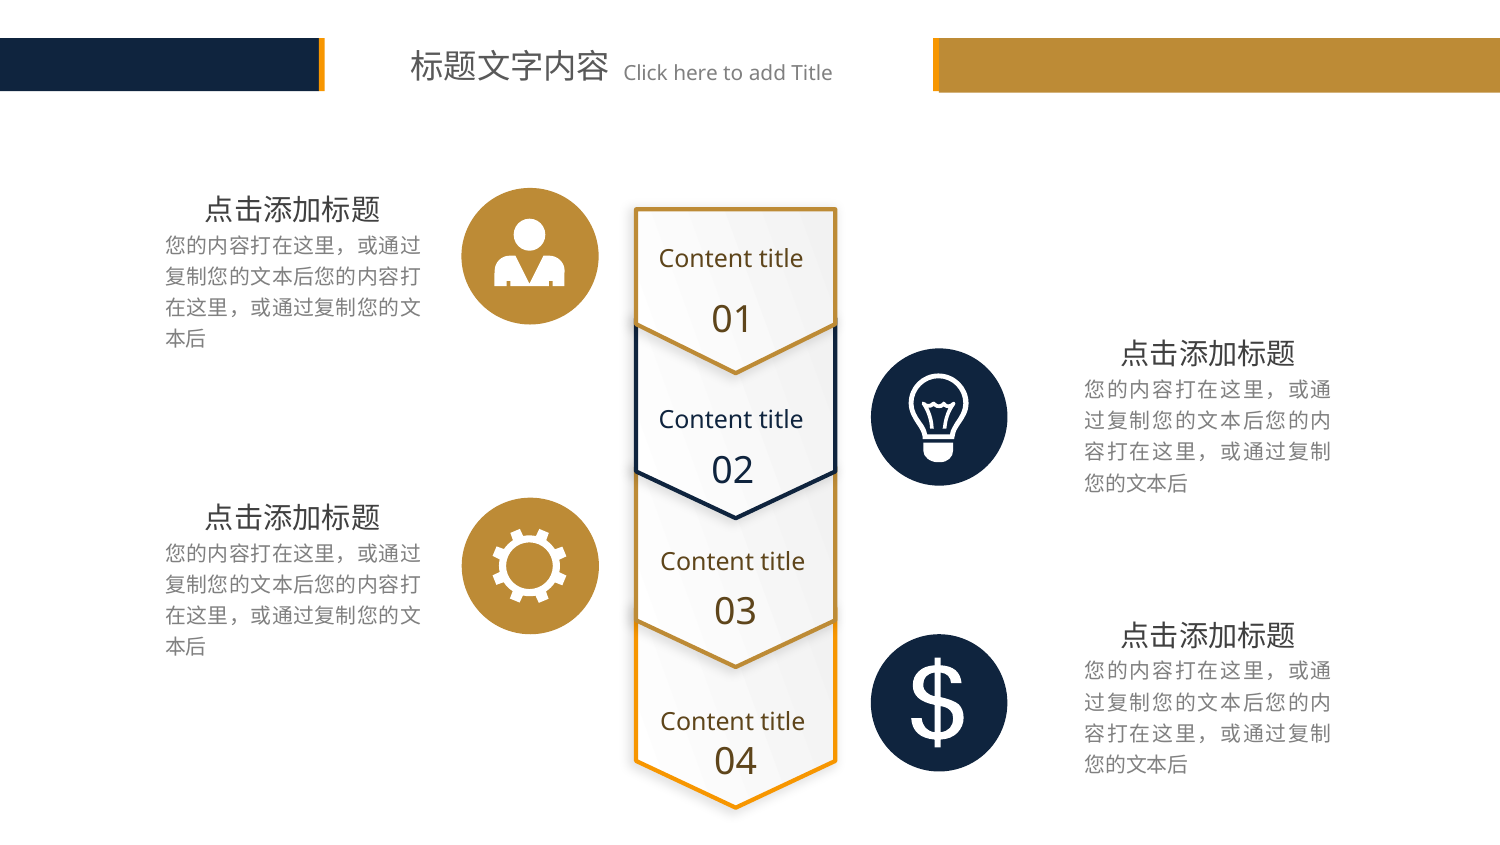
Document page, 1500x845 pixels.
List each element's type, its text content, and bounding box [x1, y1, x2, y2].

text_box [868, 346, 1010, 488]
text_box 02 [694, 440, 771, 497]
text_box 点击添加标题 您的内容打在这里，或通过复制您的文本后您的内容打在这里，或通过复制您的文本后 [1073, 329, 1344, 501]
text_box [494, 218, 565, 287]
text_box [633, 478, 838, 669]
text_box [633, 207, 838, 376]
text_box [908, 373, 969, 463]
text_box 03 [697, 581, 774, 639]
text_box [459, 185, 601, 327]
text_box [633, 331, 838, 521]
text_box 01 [694, 289, 771, 346]
text_box 点击添加标题 您的内容打在这里，或通过复制您的文本后您的内容打在这里，或通过复制您的文本后 [153, 185, 432, 357]
text_box Content title [648, 539, 817, 581]
text_box [868, 632, 1010, 774]
text_box 04 [697, 742, 774, 788]
text_box [633, 627, 838, 810]
text_box Content title [647, 236, 816, 278]
text_box [490, 526, 569, 605]
text_box Content title [647, 397, 816, 439]
text_box [909, 655, 966, 750]
text_box [459, 495, 602, 637]
text_box 点击添加标题 您的内容打在这里，或通过复制您的文本后您的内容打在这里，或通过复制您的文本后 [1073, 611, 1344, 783]
text_box 点击添加标题 您的内容打在这里，或通过复制您的文本后您的内容打在这里，或通过复制您的文本后 [153, 493, 432, 665]
text_box Content title [648, 700, 817, 742]
